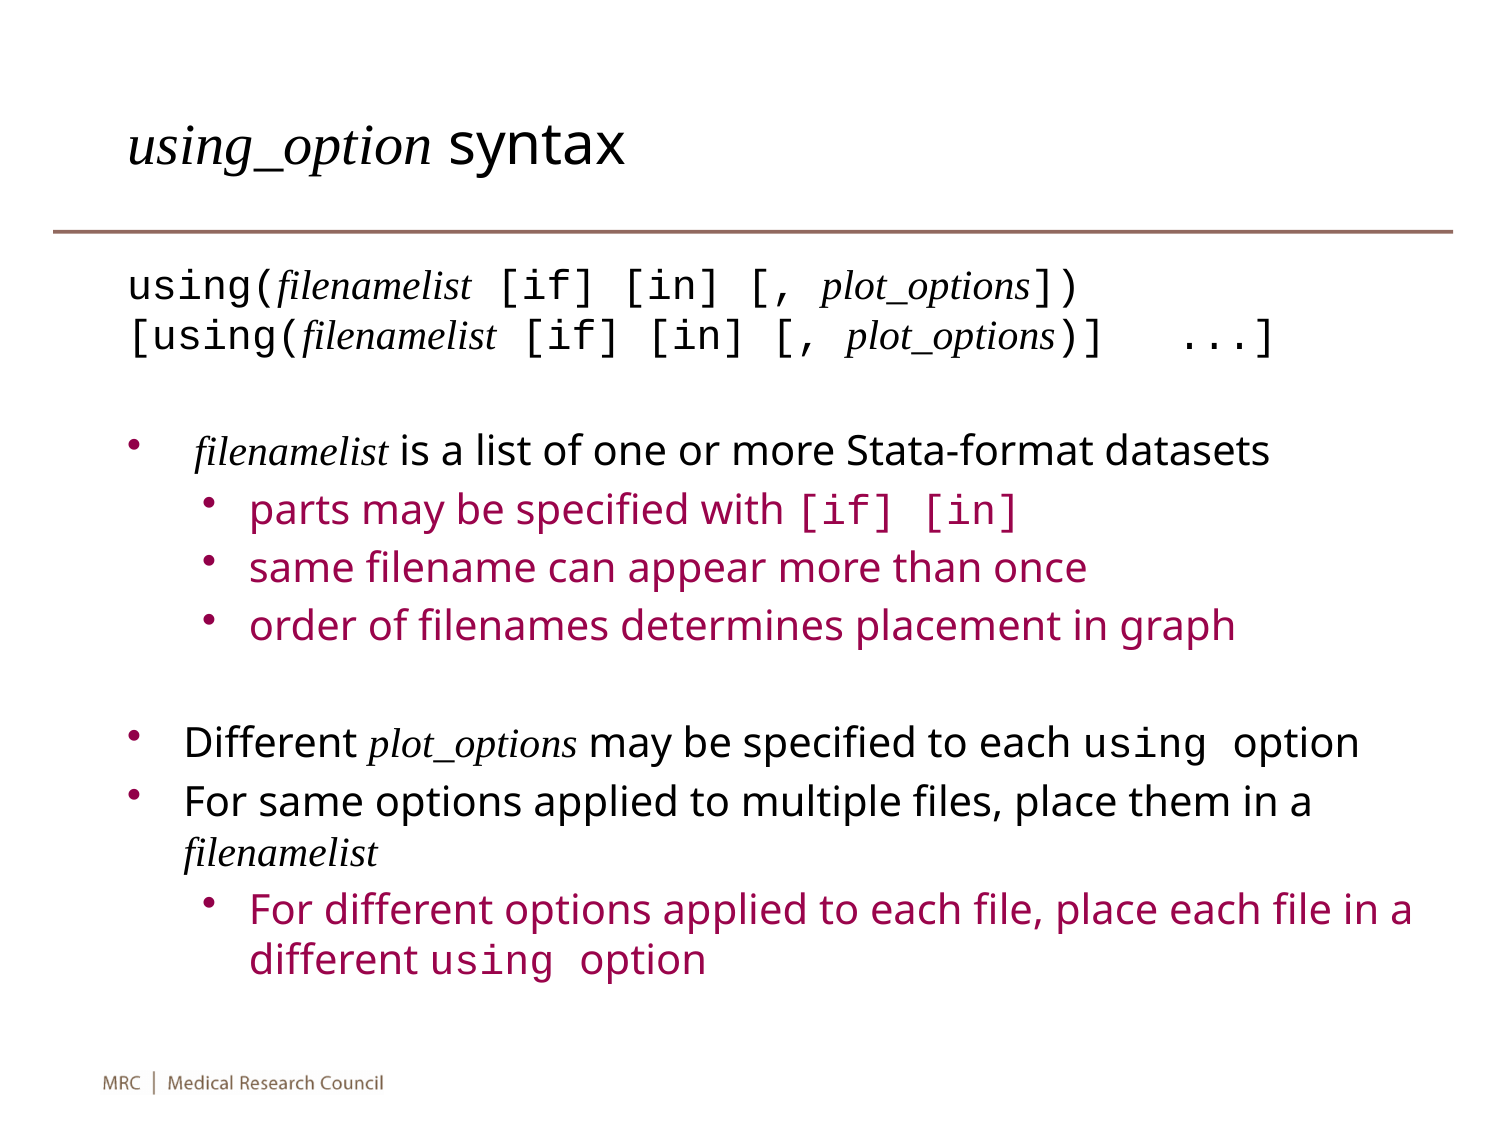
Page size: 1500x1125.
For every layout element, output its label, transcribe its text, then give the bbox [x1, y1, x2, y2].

list using(filenamelist [if] [in] [, plot_options]) [using(filenamelist [if] [in] [, plot_options)] ...] filenamelist is a list of one or more Stata-format datasets parts may be specified with [if] [in] same filename can appear more than once order of filenames determines placement in graph Different plot_options may be specified to each using option For same options applied to multiple files, place them in a filenamelist For different options applied to each file, place each file in a different using option [112, 249, 1436, 1059]
title using_option syntax [112, 75, 1397, 208]
picture [100, 1070, 384, 1095]
